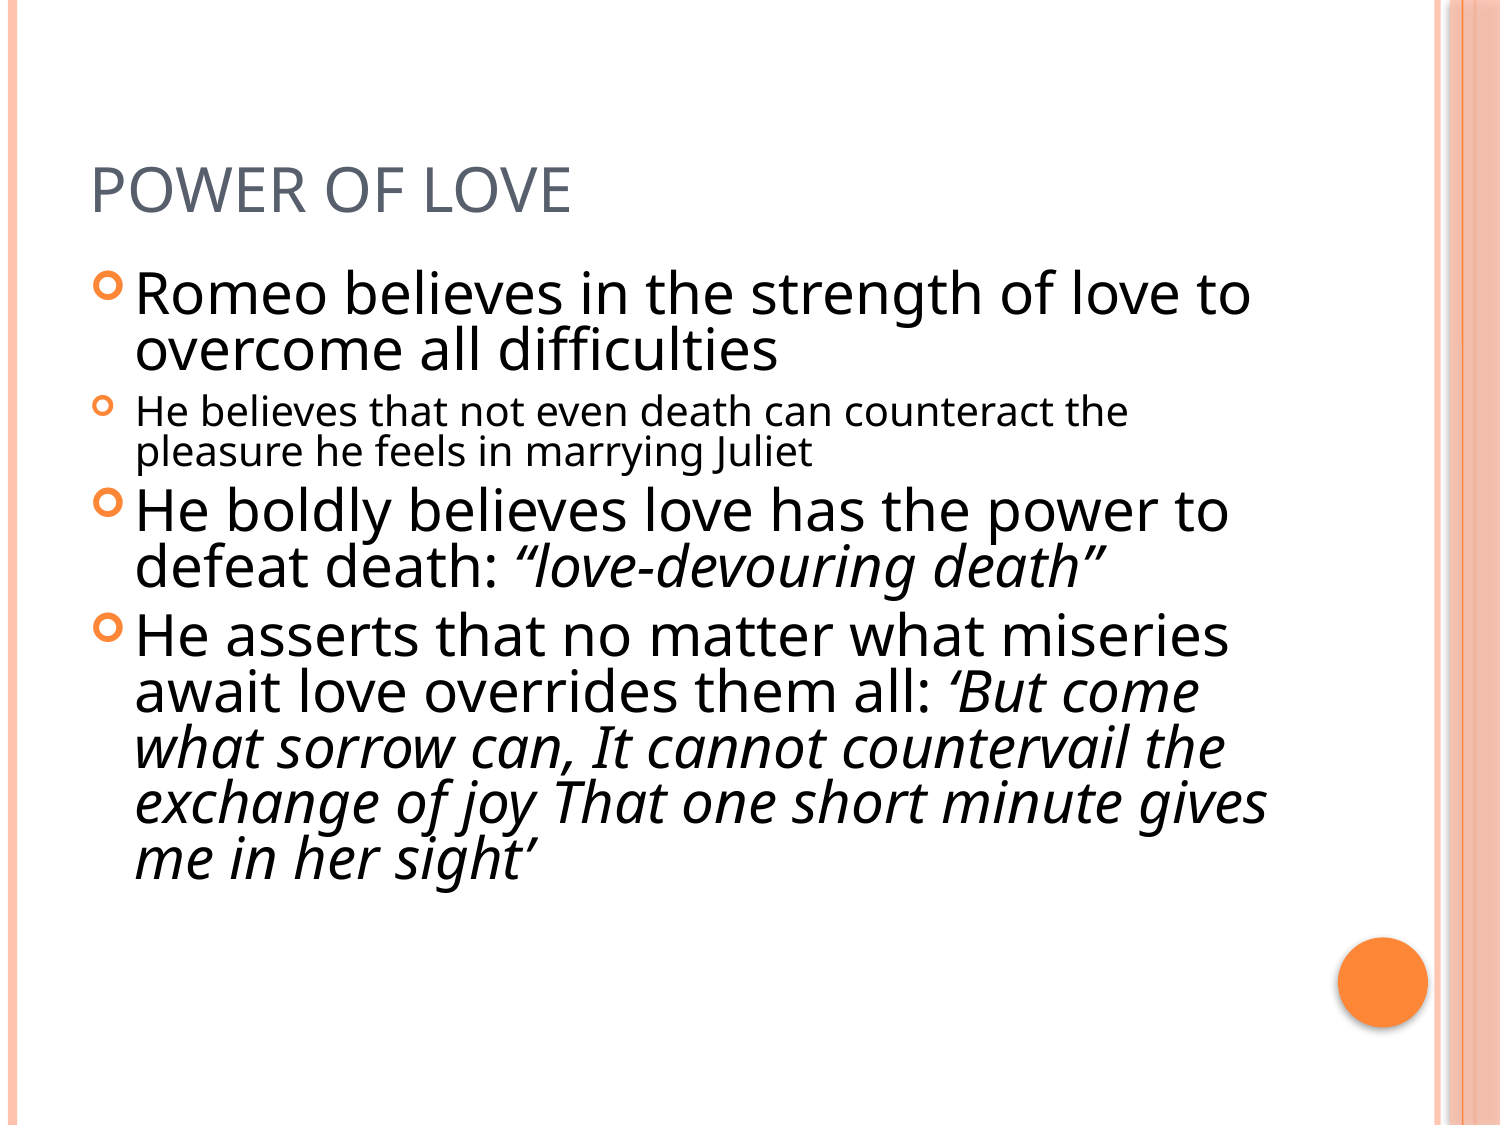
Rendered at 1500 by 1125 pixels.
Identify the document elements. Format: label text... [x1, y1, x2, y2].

list Romeo believes in the strength of love to overcome all difficulties He believes that not even death can counteract the pleasure he feels in marrying Juliet He boldly believes love has the power to defeat death: “love-devouring death” He asserts that no matter what miseries await love overrides them all: ‘But come what sorrow can, It cannot countervail the exchange of joy That one short minute gives me in her sight’ [75, 262, 1300, 1062]
title Power of Love [75, 45, 1300, 233]
